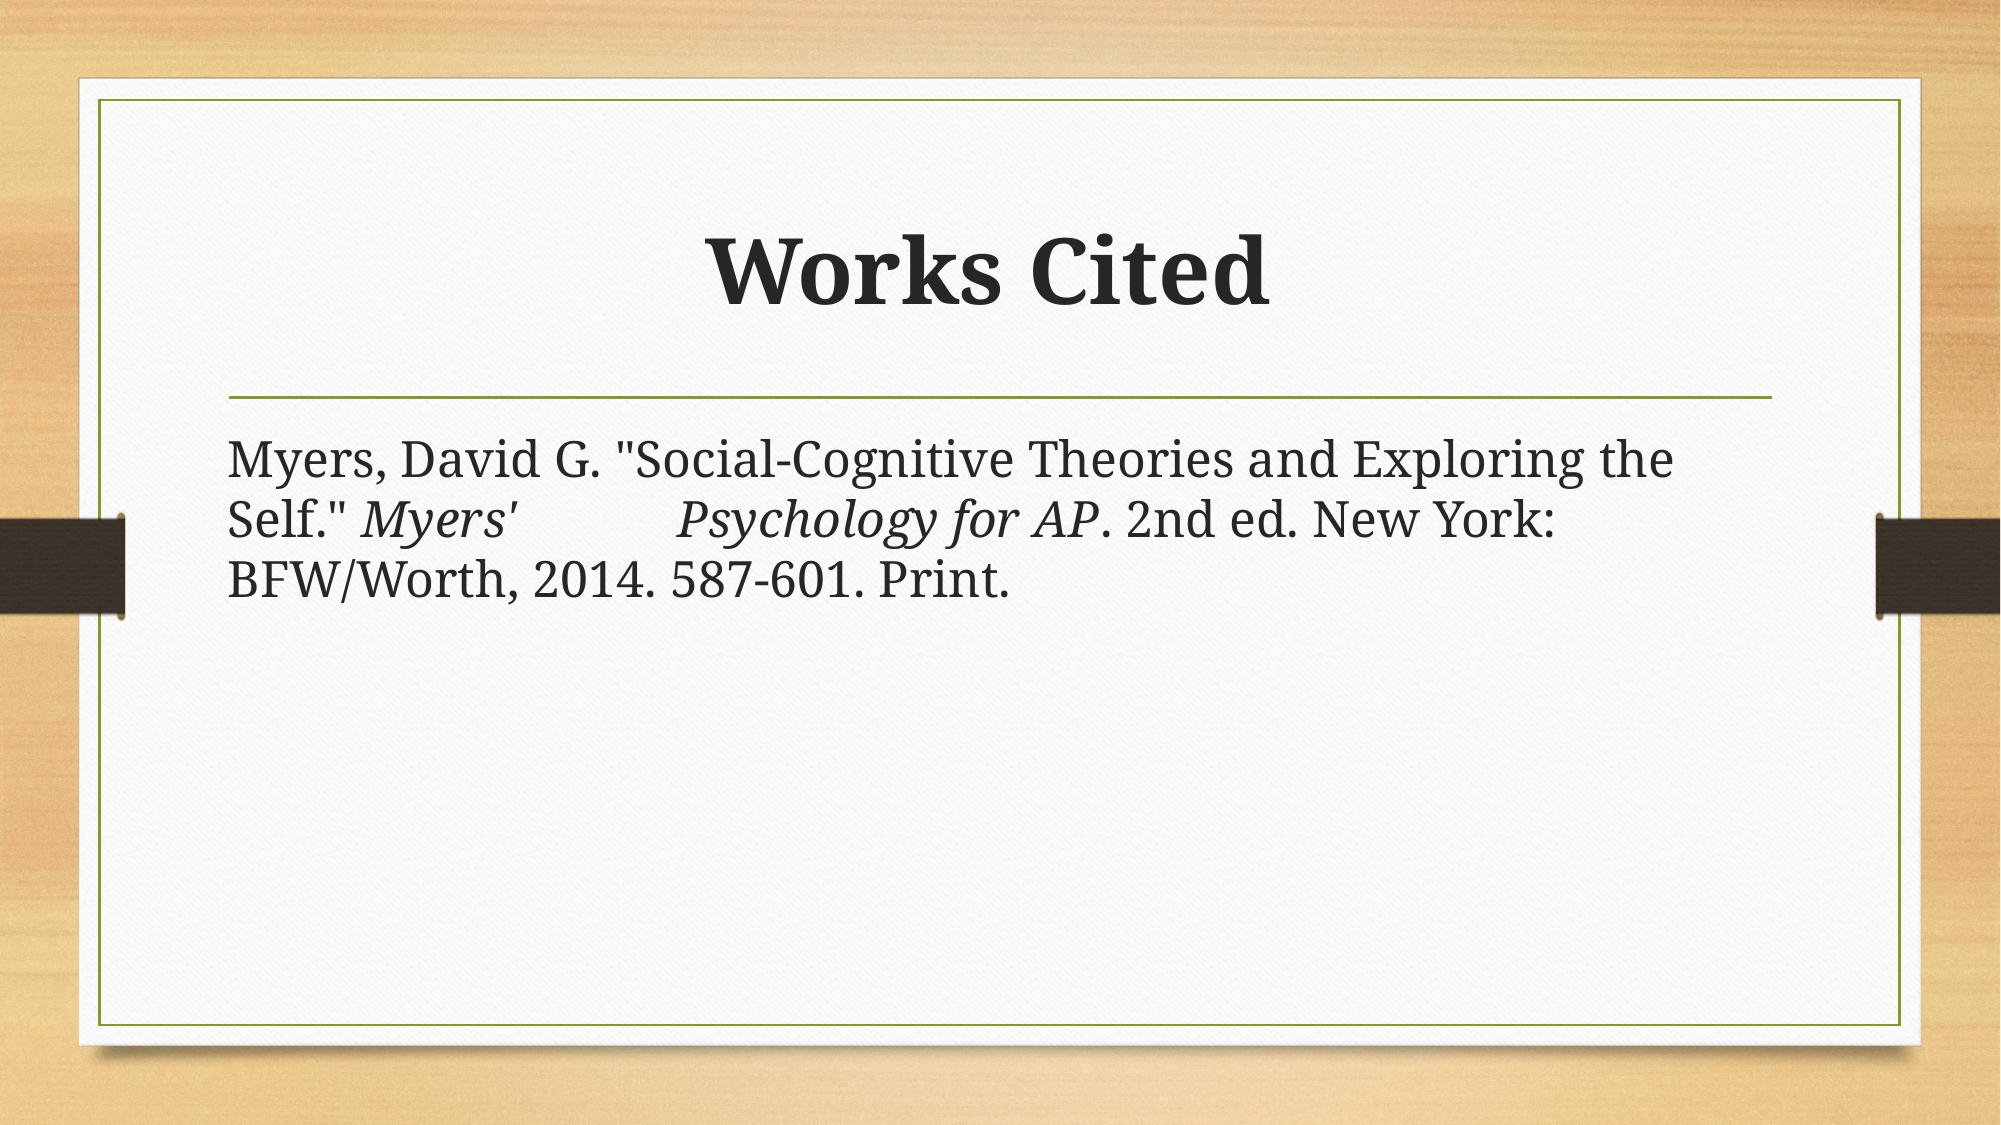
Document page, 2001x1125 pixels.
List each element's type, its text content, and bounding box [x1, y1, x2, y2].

title Works Cited [212, 161, 1788, 375]
picture [0, 0, 2001, 1125]
list Myers, David G. "Social-Cognitive Theories and Exploring the Self." Myers' Psychology for AP. 2nd ed. New York: BFW/Worth, 2014. 587-601. Print. [212, 419, 1788, 964]
